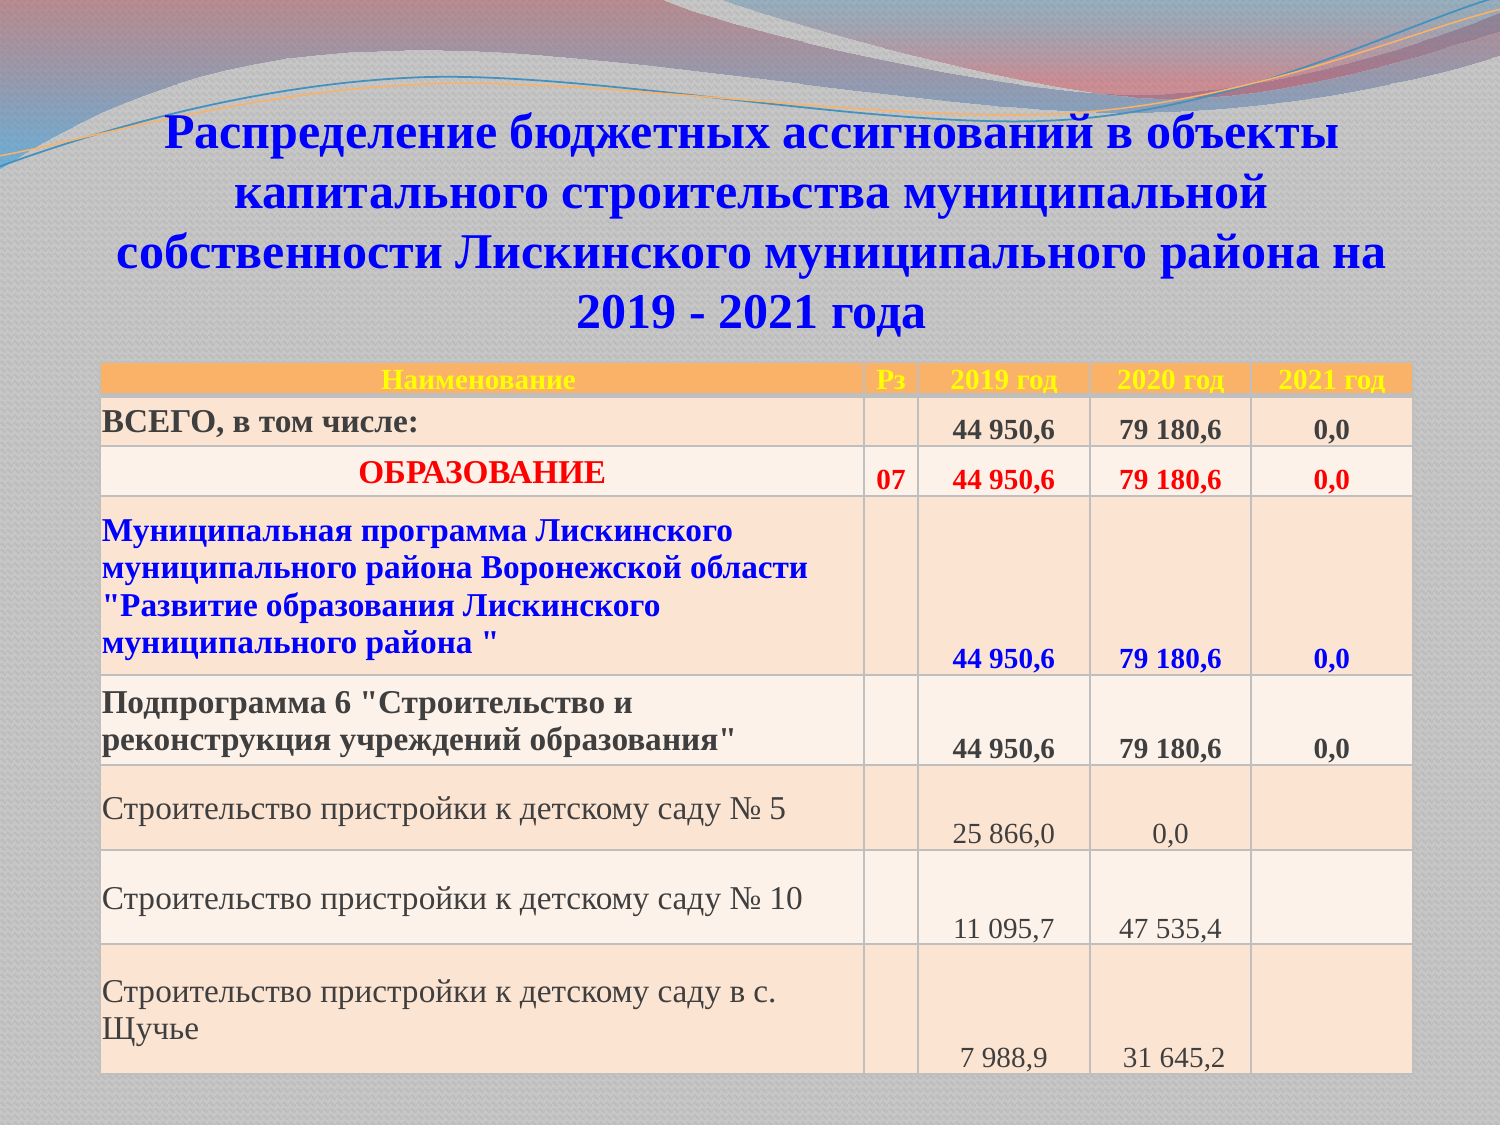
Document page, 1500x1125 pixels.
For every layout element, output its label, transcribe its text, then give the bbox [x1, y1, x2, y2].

table_cell [865, 851, 917, 943]
table_cell ОБРАЗОВАНИЕ [101, 447, 863, 495]
table_cell Строительство пристройки к детскому саду в с. Щучье [101, 945, 863, 1073]
table_cell 7 988,9 [919, 945, 1089, 1073]
table_cell [1252, 851, 1412, 943]
table_cell Муниципальная программа Лискинского муниципального района Воронежской области "Развитие образования Лискинского муниципального района " [101, 497, 863, 674]
table_header 2019 год [919, 363, 1089, 393]
table_cell [865, 398, 917, 445]
table_cell 0,0 [1091, 766, 1250, 849]
table_cell [865, 497, 917, 674]
table_cell [865, 945, 917, 1073]
table_cell [865, 766, 917, 849]
table_cell 79 180,6 [1091, 398, 1250, 445]
table_cell Строительство пристройки к детскому саду № 5 [101, 766, 863, 849]
title Распределение бюджетных ассигнований в объекты капитального строительства муниципальной собственности Лискинского муниципального района на 2019 - 2021 года [76, 30, 1427, 339]
table_cell 79 180,6 [1091, 676, 1250, 764]
table_cell 0,0 [1252, 447, 1412, 495]
table_cell 0,0 [1252, 398, 1412, 445]
table_cell Строительство пристройки к детскому саду № 10 [101, 851, 863, 943]
table_cell [865, 676, 917, 764]
table_cell ВСЕГО, в том числе: [101, 398, 863, 445]
table_cell 25 866,0 [919, 766, 1089, 849]
table_cell [1252, 766, 1412, 849]
table_cell 31 645,2 [1091, 945, 1250, 1073]
table_cell 07 [865, 447, 917, 495]
table_cell 44 950,6 [919, 497, 1089, 674]
table_cell 11 095,7 [919, 851, 1089, 943]
table_header Наименование [101, 363, 863, 393]
table_cell Подпрограмма 6 "Строительство и реконструкция учреждений образования" [101, 676, 863, 764]
table_cell 79 180,6 [1091, 447, 1250, 495]
table_cell 44 950,6 [919, 447, 1089, 495]
table_cell 0,0 [1252, 497, 1412, 674]
table_header Рз [865, 363, 917, 393]
table_cell 47 535,4 [1091, 851, 1250, 943]
table_cell [1252, 945, 1412, 1073]
table_cell 79 180,6 [1091, 497, 1250, 674]
table_cell 44 950,6 [919, 676, 1089, 764]
table_cell 44 950,6 [919, 398, 1089, 445]
table_cell 0,0 [1252, 676, 1412, 764]
table_header 2020 год [1091, 363, 1250, 393]
table_header 2021 год [1252, 363, 1412, 393]
